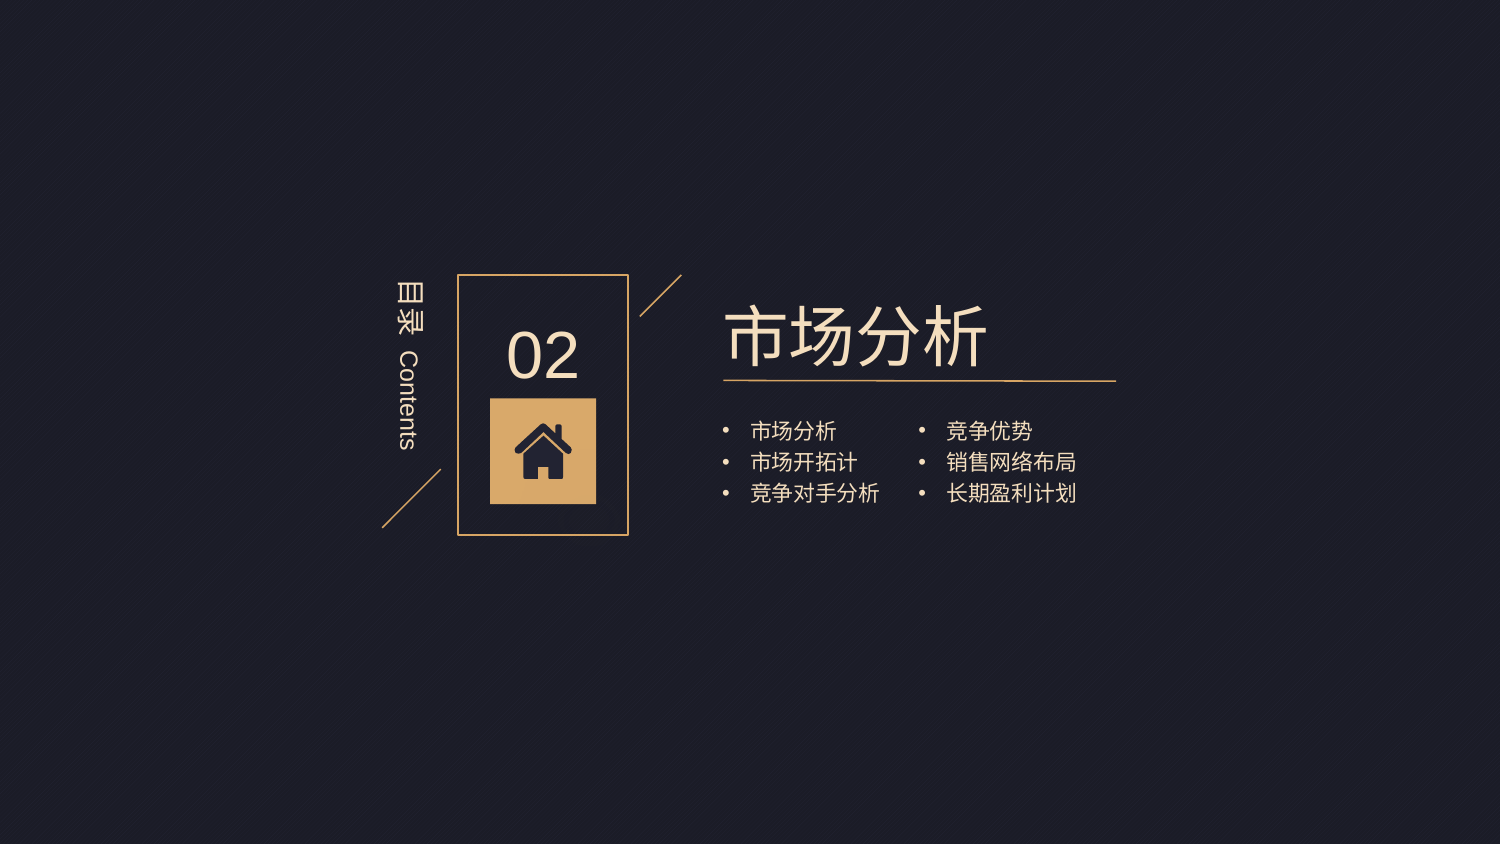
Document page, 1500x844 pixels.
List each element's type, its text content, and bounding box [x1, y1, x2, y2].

text_box 市场分析 市场开拓计 竞争对手分析 [707, 404, 903, 514]
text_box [381, 468, 442, 529]
text_box 02 [496, 292, 591, 397]
text_box [456, 273, 630, 537]
text_box 目录 Contents [388, 267, 443, 469]
text_box [488, 396, 598, 506]
text_box 竞争优势 销售网络布局 长期盈利计划 [903, 404, 1152, 514]
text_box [639, 274, 682, 317]
text_box 市场分析 [714, 274, 1152, 379]
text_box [513, 422, 573, 480]
